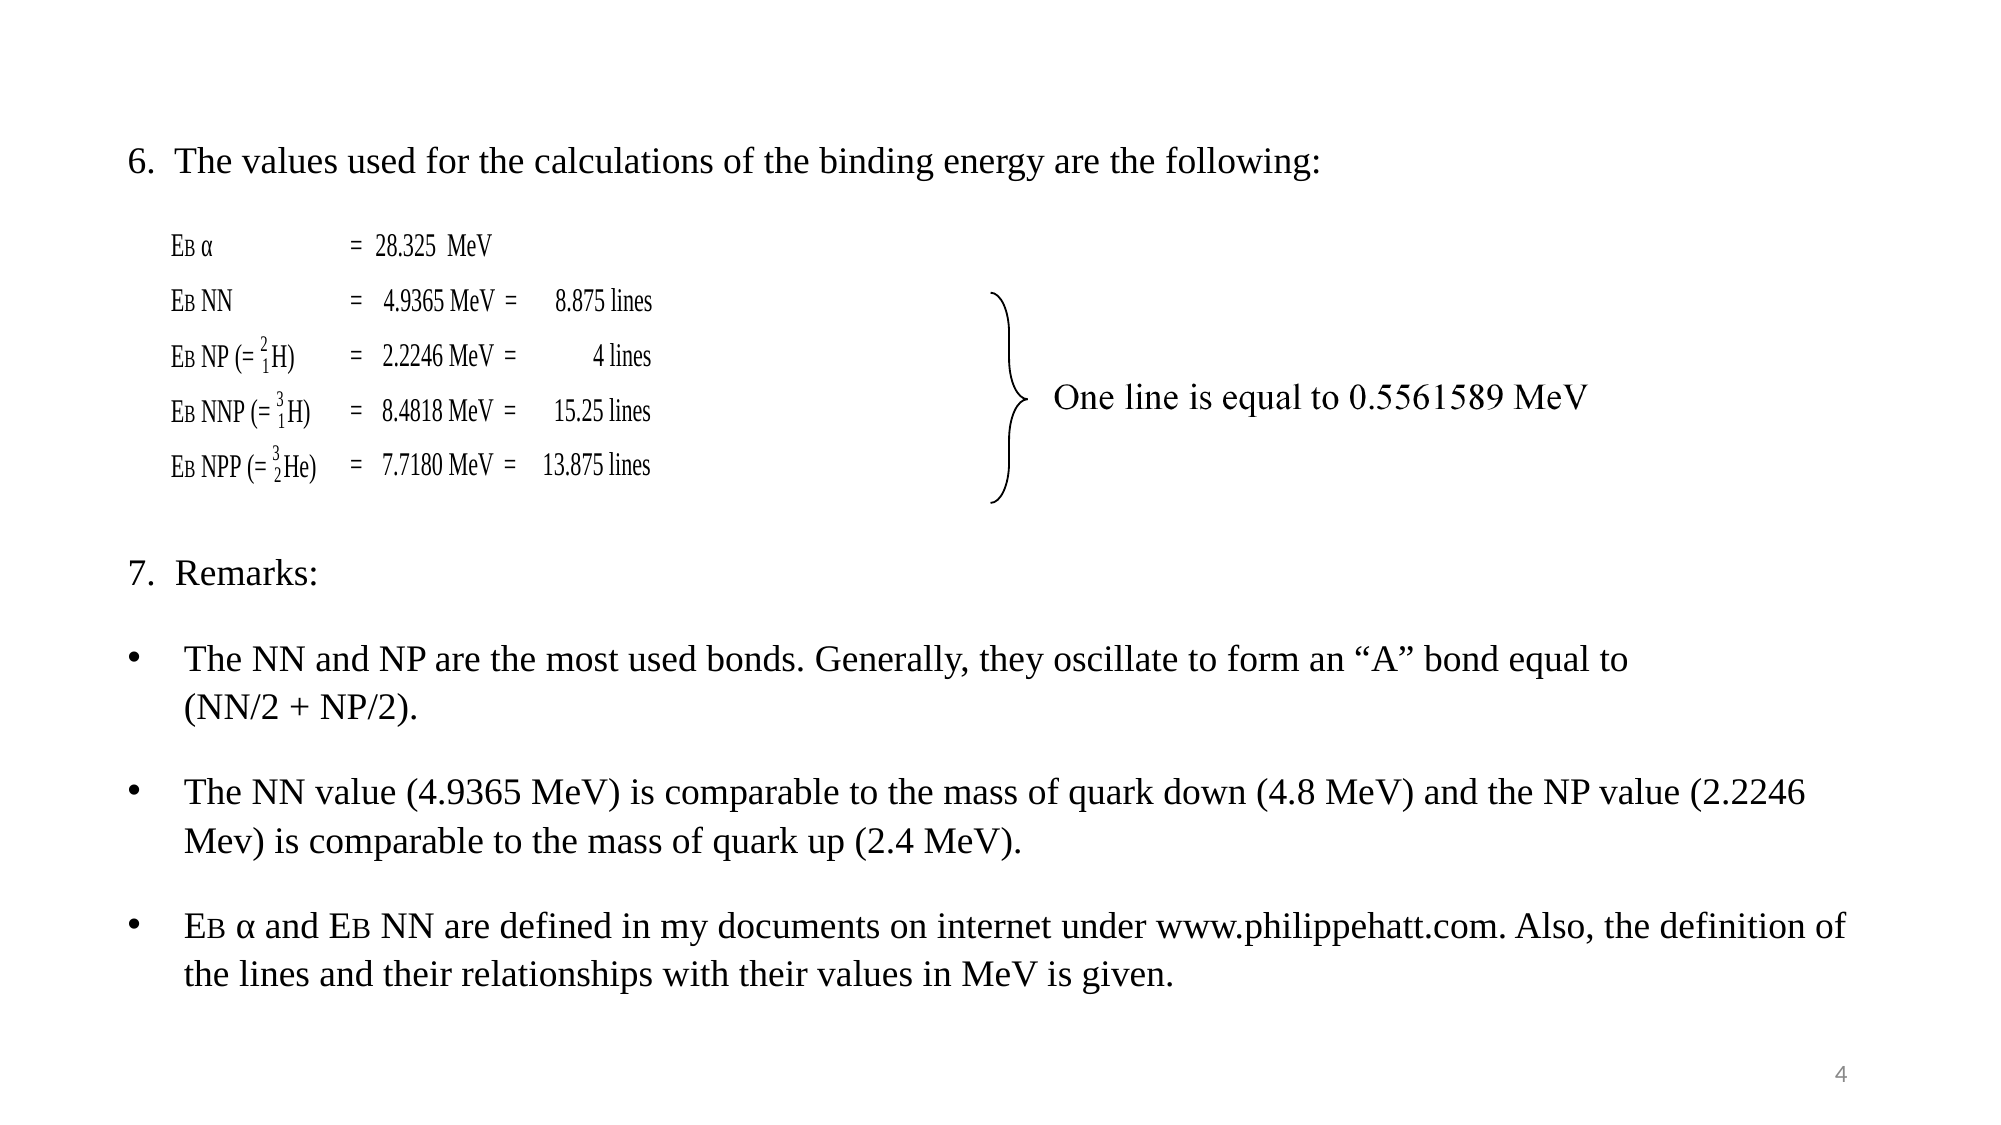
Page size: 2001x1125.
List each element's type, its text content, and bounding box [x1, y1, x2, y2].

picture [95, 217, 1632, 551]
text_box 6. The values used for the calculations of the binding energy are the following: 7. Remarks: The NN and NP are the most used bonds. Generally, they oscillate to form an “A” bond equal to (NN/2 + NP/2). The NN value (4.9365 MeV) is comparable to the mass of quark down (4.8 MeV) and the NP value (2.2246 Mev) is comparable to the mass of quark up (2.4 MeV). EB α and EB NN are defined in my documents on internet under www.philippehatt.com. Also, the definition of the lines and their relationships with their values in MeV is given. [112, 106, 1885, 1002]
slide_number 4 [1412, 1042, 1863, 1103]
